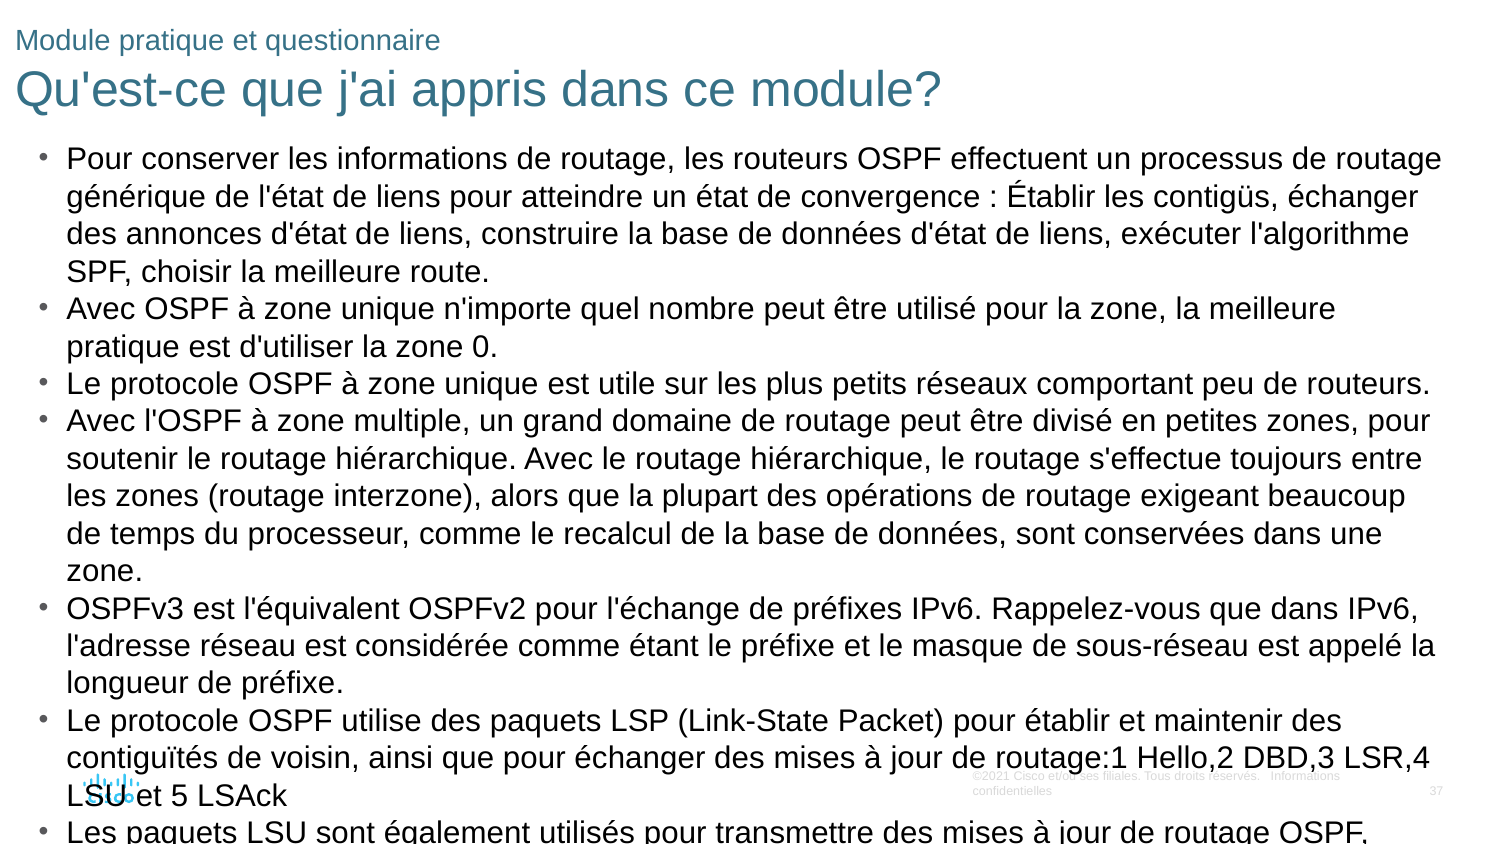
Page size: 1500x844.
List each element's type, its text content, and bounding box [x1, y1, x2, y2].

title Module pratique et questionnaire Qu'est-ce que j'ai appris dans ce module? [0, 6, 1500, 131]
list Pour conserver les informations de routage, les routeurs OSPF effectuent un processus de routage générique de l'état de liens pour atteindre un état de convergence : Établir les contigüs, échanger des annonces d'état de liens, construire la base de données d'état de liens, exécuter l'algorithme SPF, choisir la meilleure route. Avec OSPF à zone unique n'importe quel nombre peut être utilisé pour la zone, la meilleure pratique est d'utiliser la zone 0. Le protocole OSPF à zone unique est utile sur les plus petits réseaux comportant peu de routeurs. Avec l'OSPF à zone multiple, un grand domaine de routage peut être divisé en petites zones, pour soutenir le routage hiérarchique. Avec le routage hiérarchique, le routage s'effectue toujours entre les zones (routage interzone), alors que la plupart des opérations de routage exigeant beaucoup de temps du processeur, comme le recalcul de la base de données, sont conservées dans une zone. OSPFv3 est l'équivalent OSPFv2 pour l'échange de préfixes IPv6. Rappelez-vous que dans IPv6, l'adresse réseau est considérée comme étant le préfixe et le masque de sous-réseau est appelé la longueur de préfixe. Le protocole OSPF utilise des paquets LSP (Link-State Packet) pour établir et maintenir des contiguïtés de voisin, ainsi que pour échanger des mises à jour de routage:1 Hello,2 DBD,3 LSR,4 LSU et 5 LSAck Les paquets LSU sont également utilisés pour transmettre des mises à jour de routage OSPF, telles que des modifications de liens. Les paquets Hello sont utilisés pour détecter les voisins OSPF, établir des contiguïtés de voisin, annoncer les paramètres que les deux routeurs doivent accepter pour devenir voisins, et choisir le routeur désigné (DR) et le routeur désigné de secours (BDR) sur les réseaux à accès multiple tels qu'Ethernet. Les liens point-à-point ne nécessitent pas de routeur DR ou BDR. [23, 131, 1476, 813]
